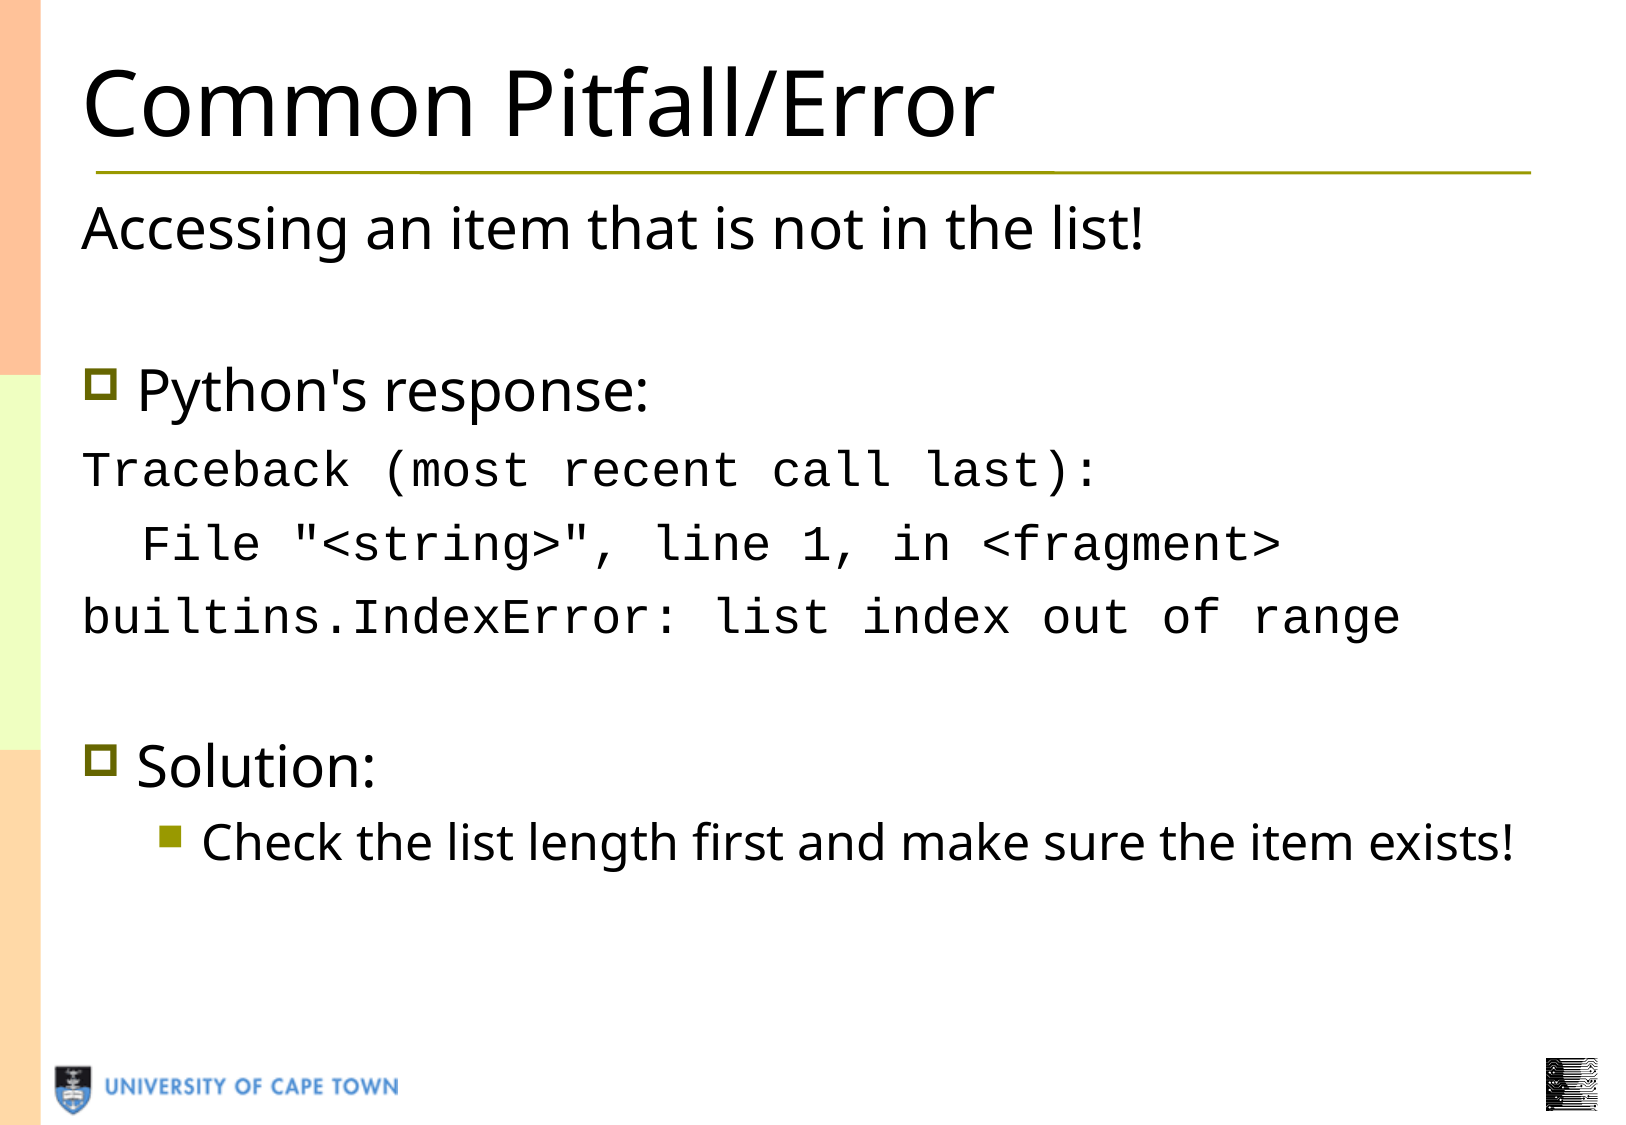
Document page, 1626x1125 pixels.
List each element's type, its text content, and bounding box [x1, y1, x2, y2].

title Common Pitfall/Error [81, 36, 1543, 165]
picture [1546, 1058, 1598, 1111]
list Accessing an item that is not in the list! Python's response: Traceback (most recent call last): File "<string>", line 1, in <fragment> builtins.IndexError: list index out of range Solution: Check the list length first and make sure the item exists! [81, 196, 1543, 991]
picture [44, 1048, 398, 1125]
